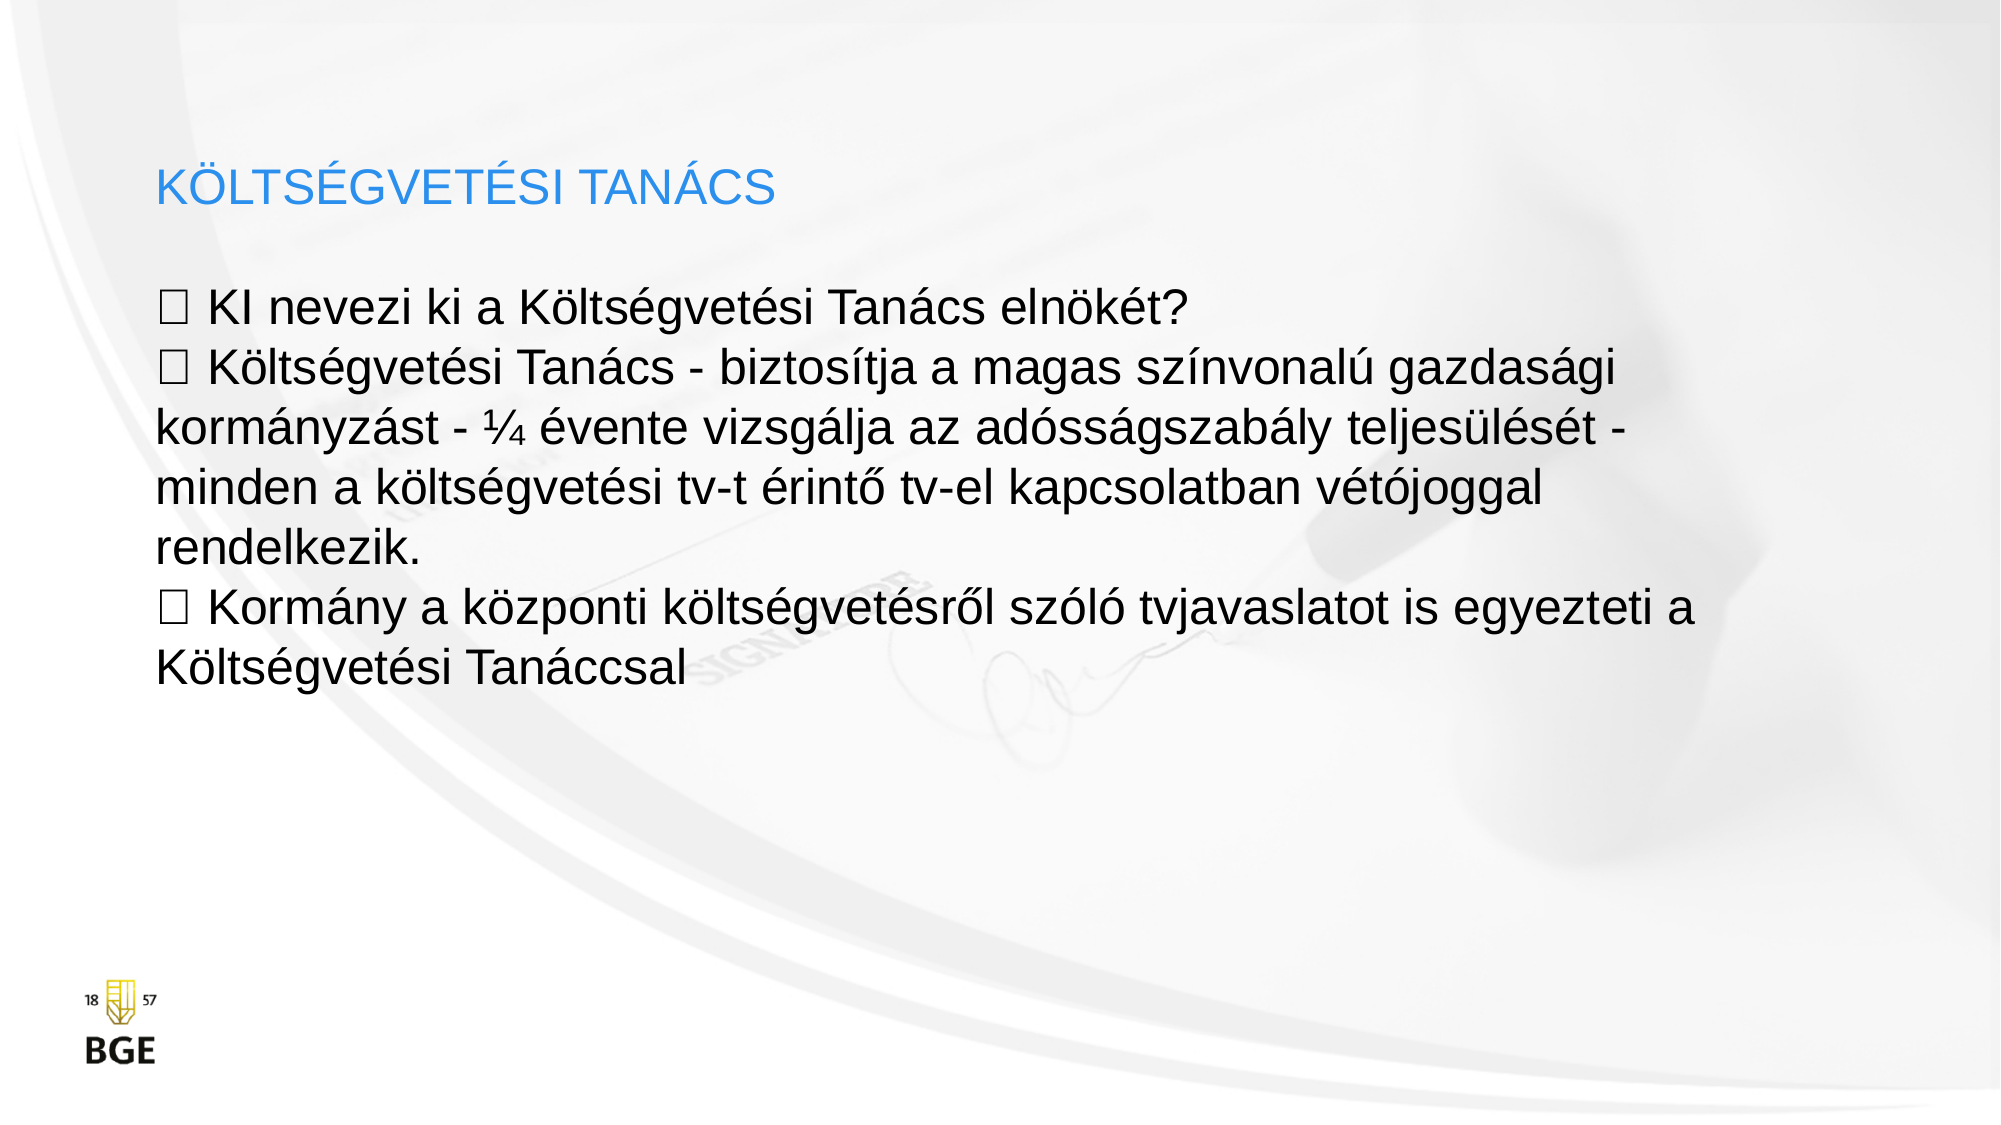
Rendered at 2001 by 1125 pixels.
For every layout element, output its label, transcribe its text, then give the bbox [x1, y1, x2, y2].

text_box KÖLTSÉGVETÉSI TANÁCS  KI nevezi ki a Költségvetési Tanács elnökét?  Költségvetési Tanács - biztosítja a magas színvonalú gazdasági kormányzást - ¼ évente vizsgálja az adósságszabály teljesülését - minden a költségvetési tv-t érintő tv-el kapcsolatban vétójoggal rendelkezik.  Kormány a központi költségvetésről szóló tvjavaslatot is egyezteti a Költségvetési Tanáccsal [140, 147, 1723, 703]
picture [0, 0, 2001, 1125]
